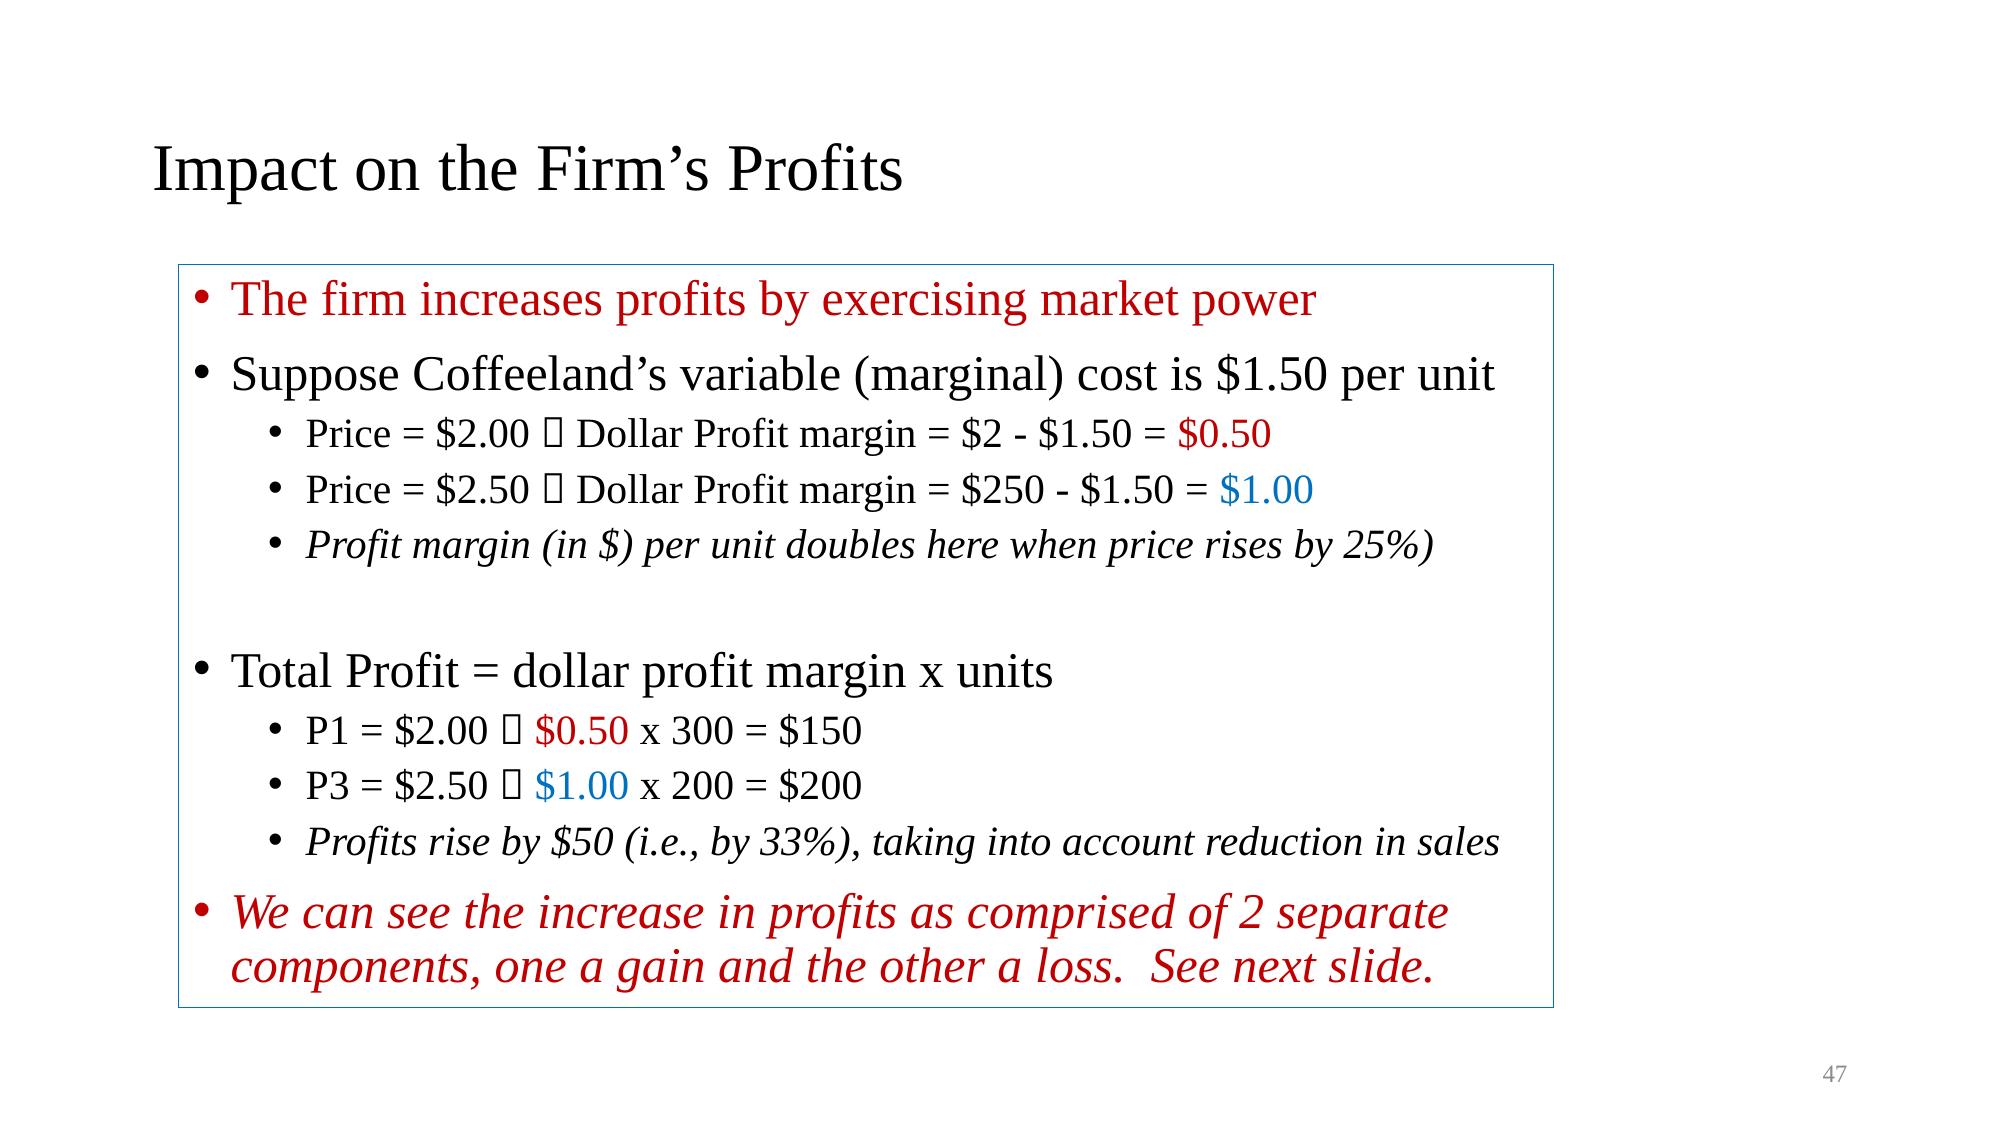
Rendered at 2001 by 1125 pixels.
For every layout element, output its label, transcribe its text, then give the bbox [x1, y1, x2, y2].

slide_number 47 [1412, 1042, 1863, 1103]
title Impact on the Firm’s Profits [137, 59, 1863, 278]
list The firm increases profits by exercising market power Suppose Coffeeland’s variable (marginal) cost is $1.50 per unit Price = $2.00  Dollar Profit margin = $2 - $1.50 = $0.50 Price = $2.50  Dollar Profit margin = $250 - $1.50 = $1.00 Profit margin (in $) per unit doubles here when price rises by 25%) Total Profit = dollar profit margin x units P1 = $2.00  $0.50 x 300 = $150 P3 = $2.50  $1.00 x 200 = $200 Profits rise by $50 (i.e., by 33%), taking into account reduction in sales We can see the increase in profits as comprised of 2 separate components, one a gain and the other a loss. See next slide. [178, 264, 1554, 1008]
